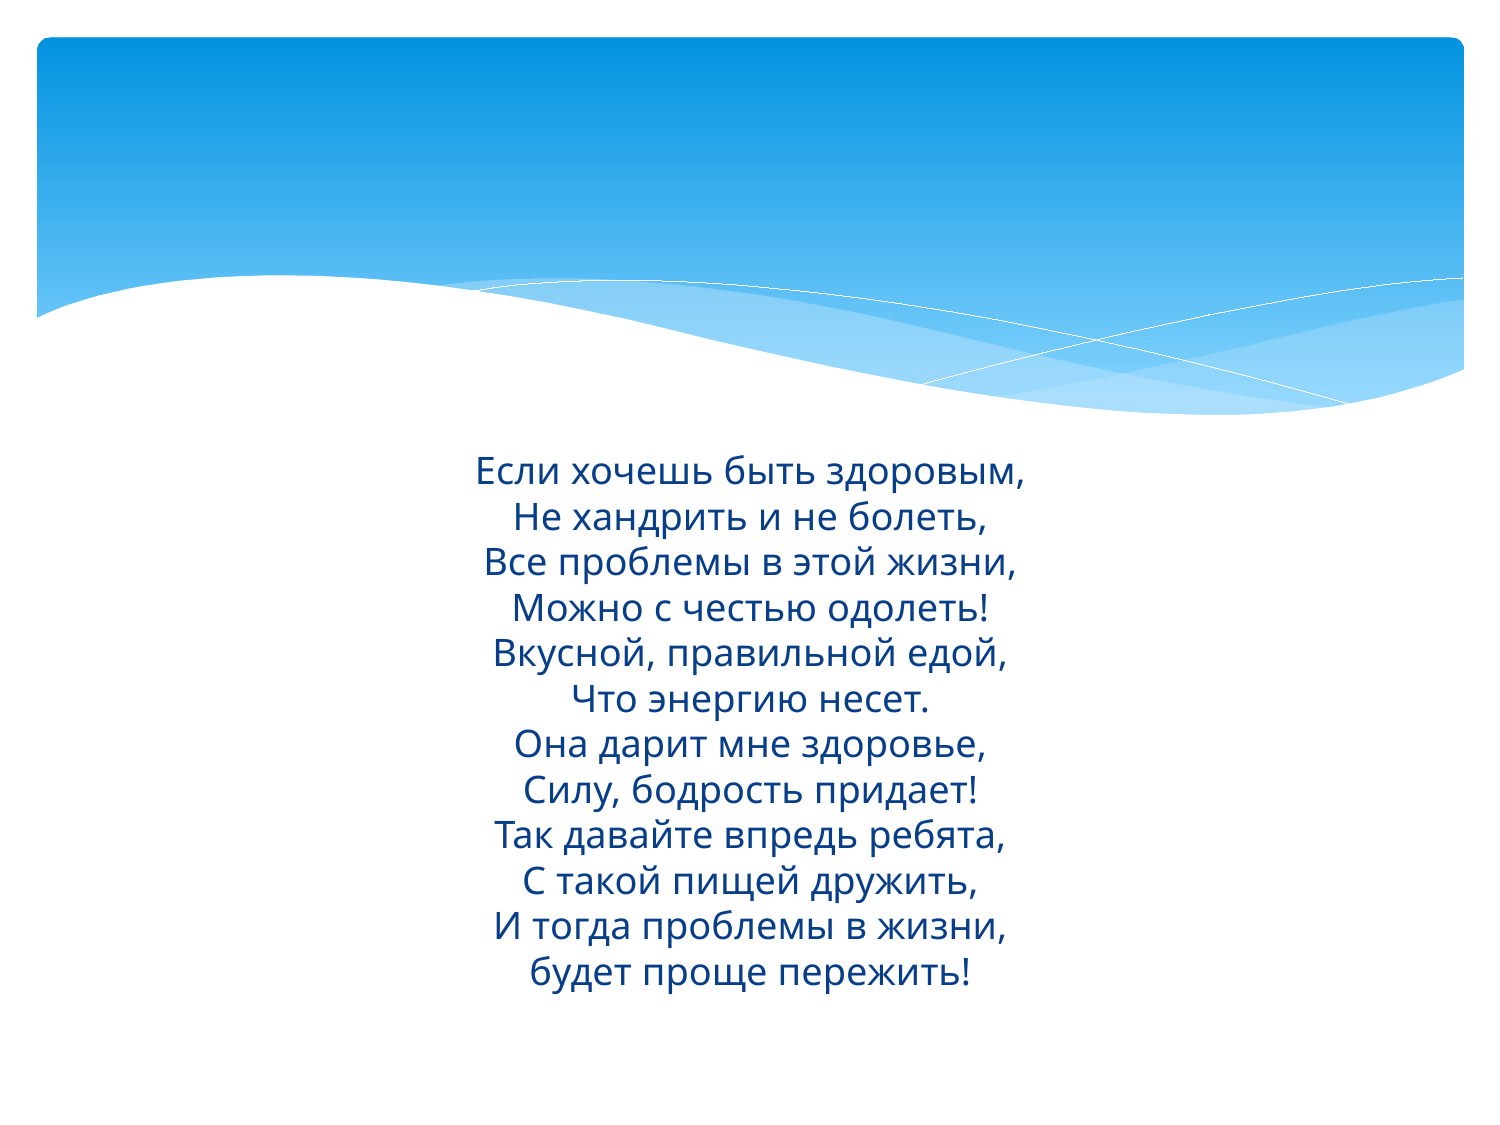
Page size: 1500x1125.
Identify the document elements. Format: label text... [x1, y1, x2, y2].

list Если хочешь быть здоровым, Не хандрить и не болеть, Все проблемы в этой жизни, Можно с честью одолеть! Вкусной, правильной едой, Что энергию несет. Она дарит мне здоровье, Силу, бодрость придает! Так давайте впредь ребята, С такой пищей дружить, И тогда проблемы в жизни, будет проще пережить! [143, 438, 1359, 1005]
